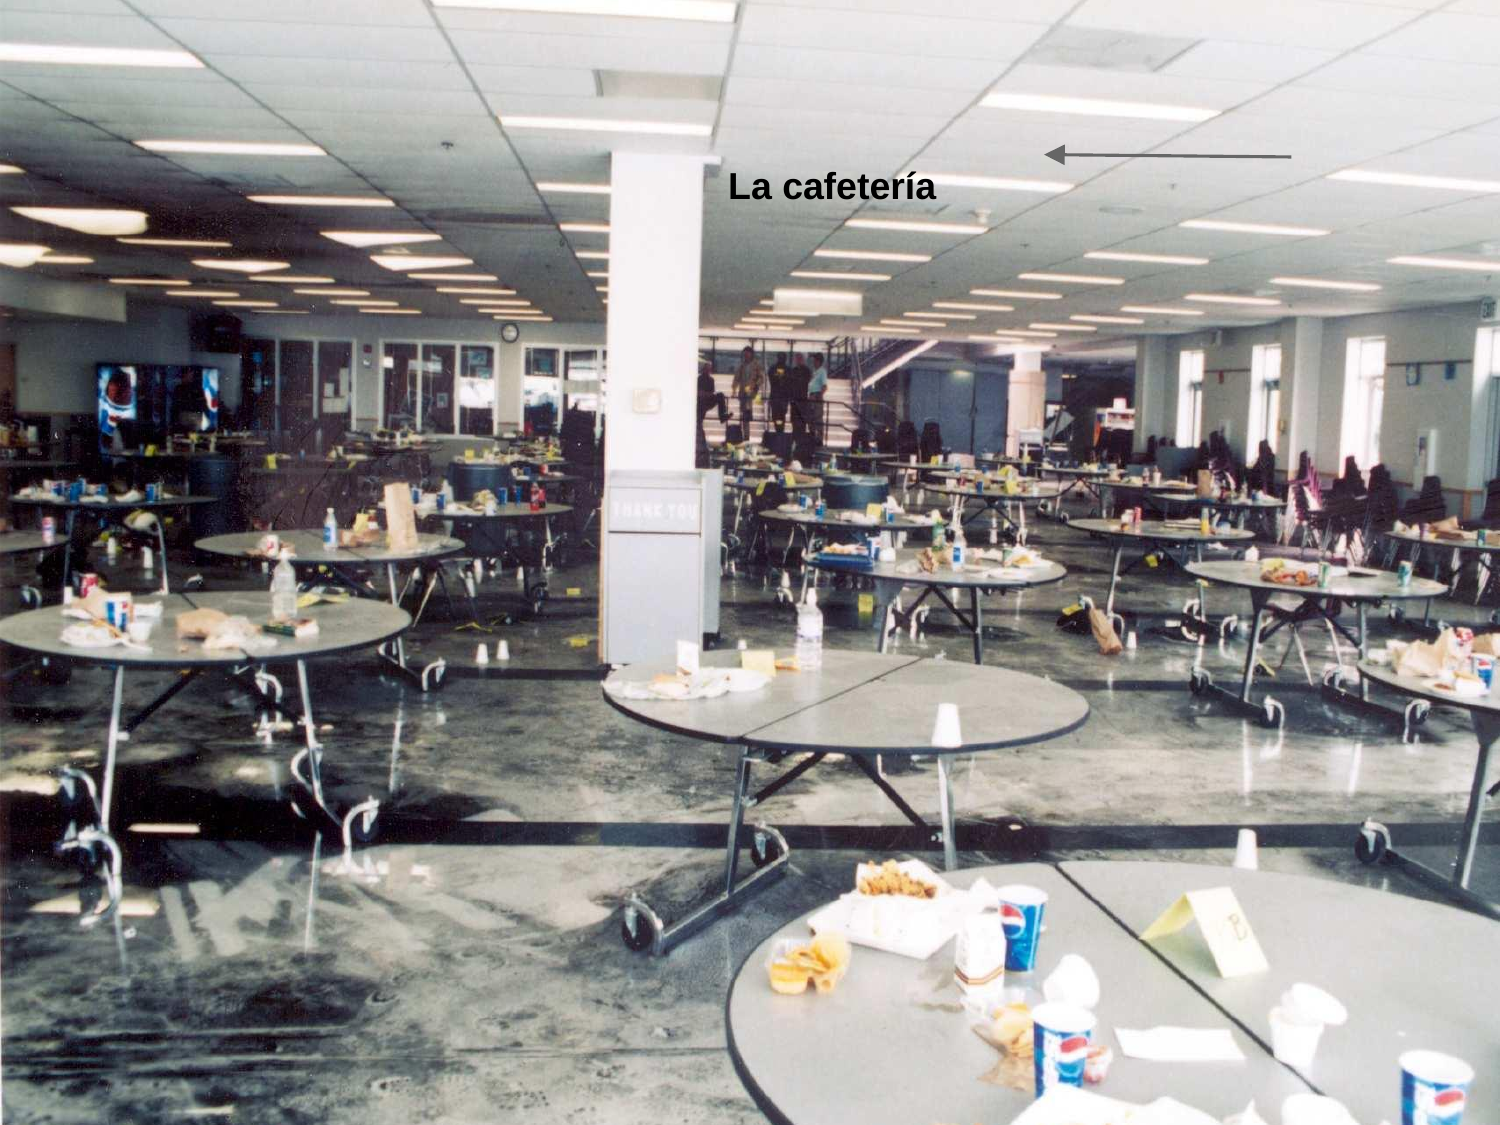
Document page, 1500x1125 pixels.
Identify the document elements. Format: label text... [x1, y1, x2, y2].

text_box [1043, 154, 1292, 158]
text_box La cafetería [711, 128, 1044, 230]
text_box [0, 0, 1500, 1125]
